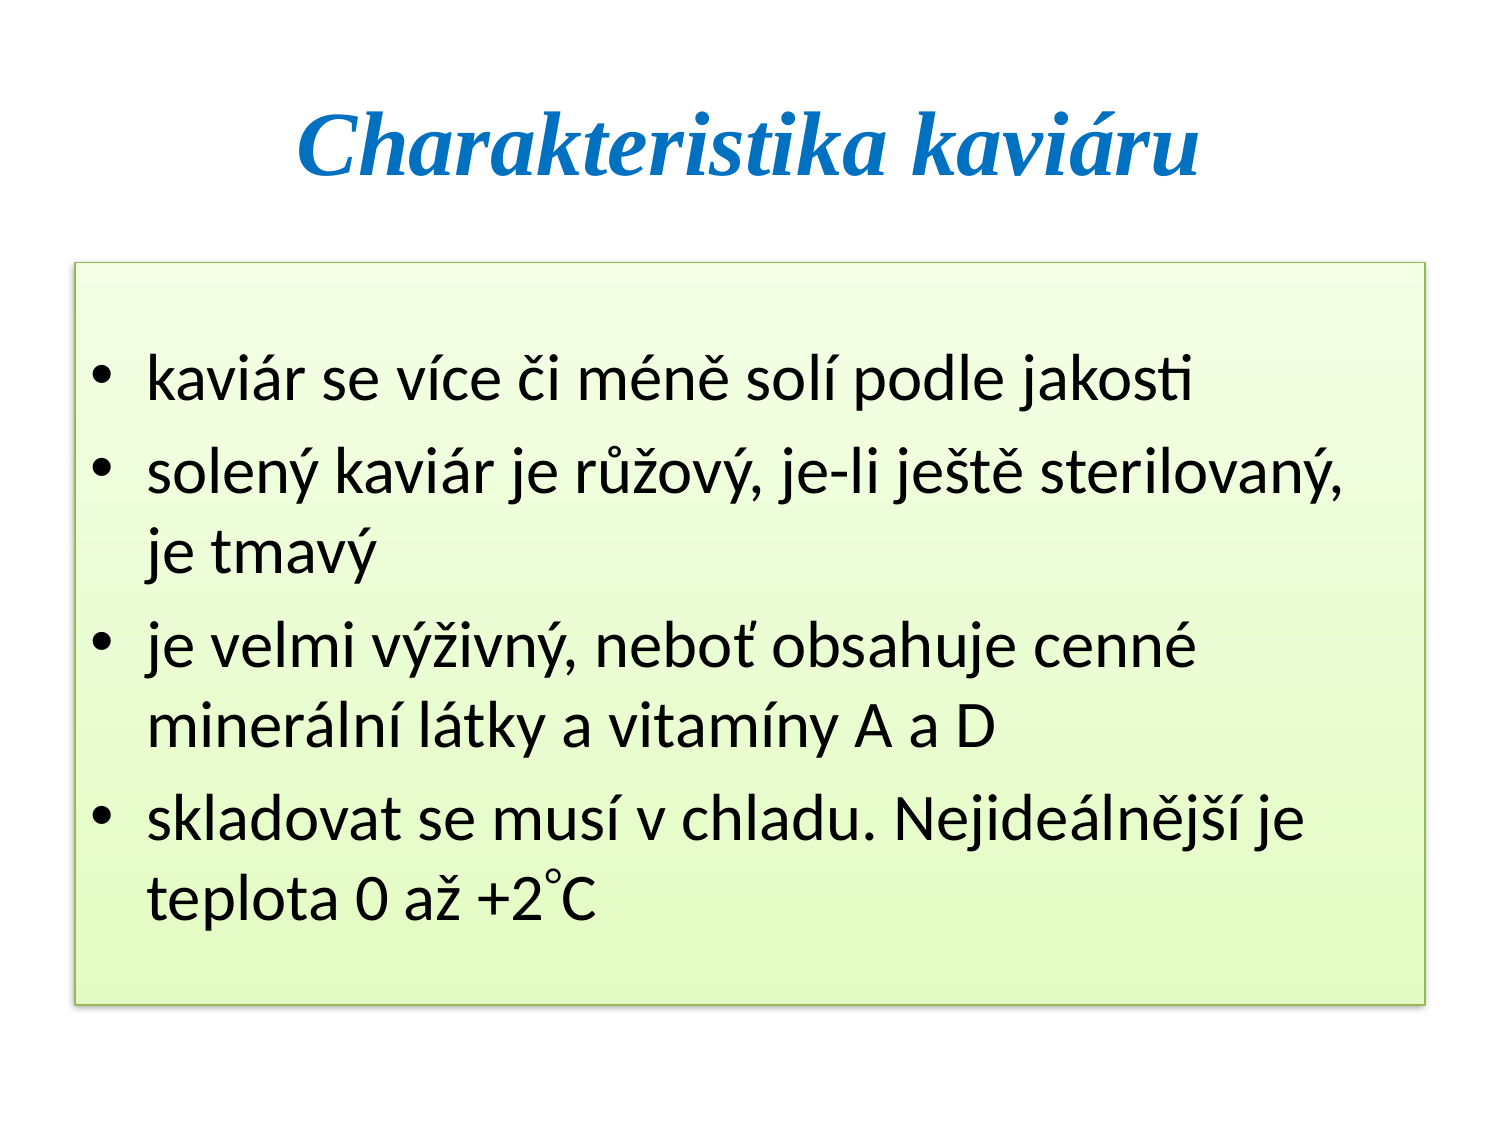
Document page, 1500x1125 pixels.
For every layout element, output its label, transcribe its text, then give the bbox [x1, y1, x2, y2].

title Charakteristika kaviáru [75, 45, 1425, 233]
list kaviár se více či méně solí podle jakosti solený kaviár je růžový, je-li ještě sterilovaný, je tmavý je velmi výživný, neboť obsahuje cenné minerální látky a vitamíny A a D skladovat se musí v chladu. Nejideálnější je teplota 0 až +2C [74, 262, 1426, 1006]
